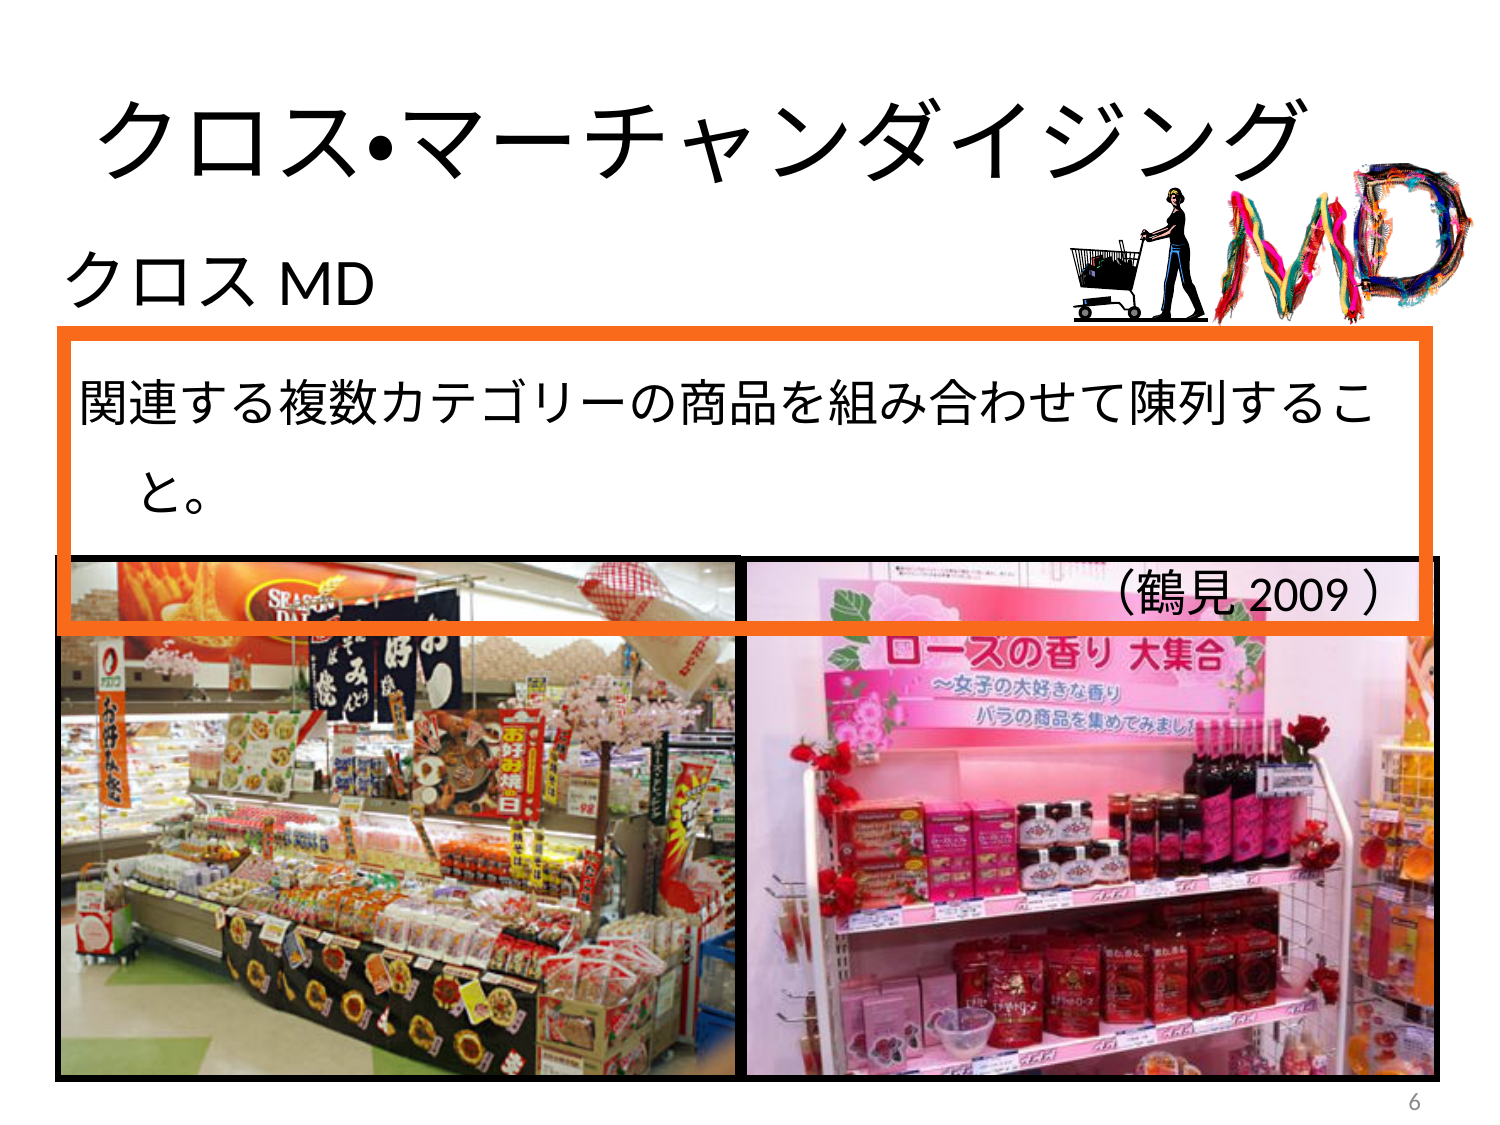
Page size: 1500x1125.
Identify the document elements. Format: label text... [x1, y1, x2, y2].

text_box クロスMD [46, 231, 390, 326]
picture [746, 561, 1435, 1076]
picture [1069, 131, 1500, 367]
picture [60, 561, 736, 1076]
slide_number 6 [1086, 1079, 1437, 1125]
text_box 関連する複数カテゴリーの商品を組み合わせて陳列すること。 （鶴見2009） [63, 333, 1426, 569]
title クロス・マーチャンダイジング [75, 45, 1425, 233]
